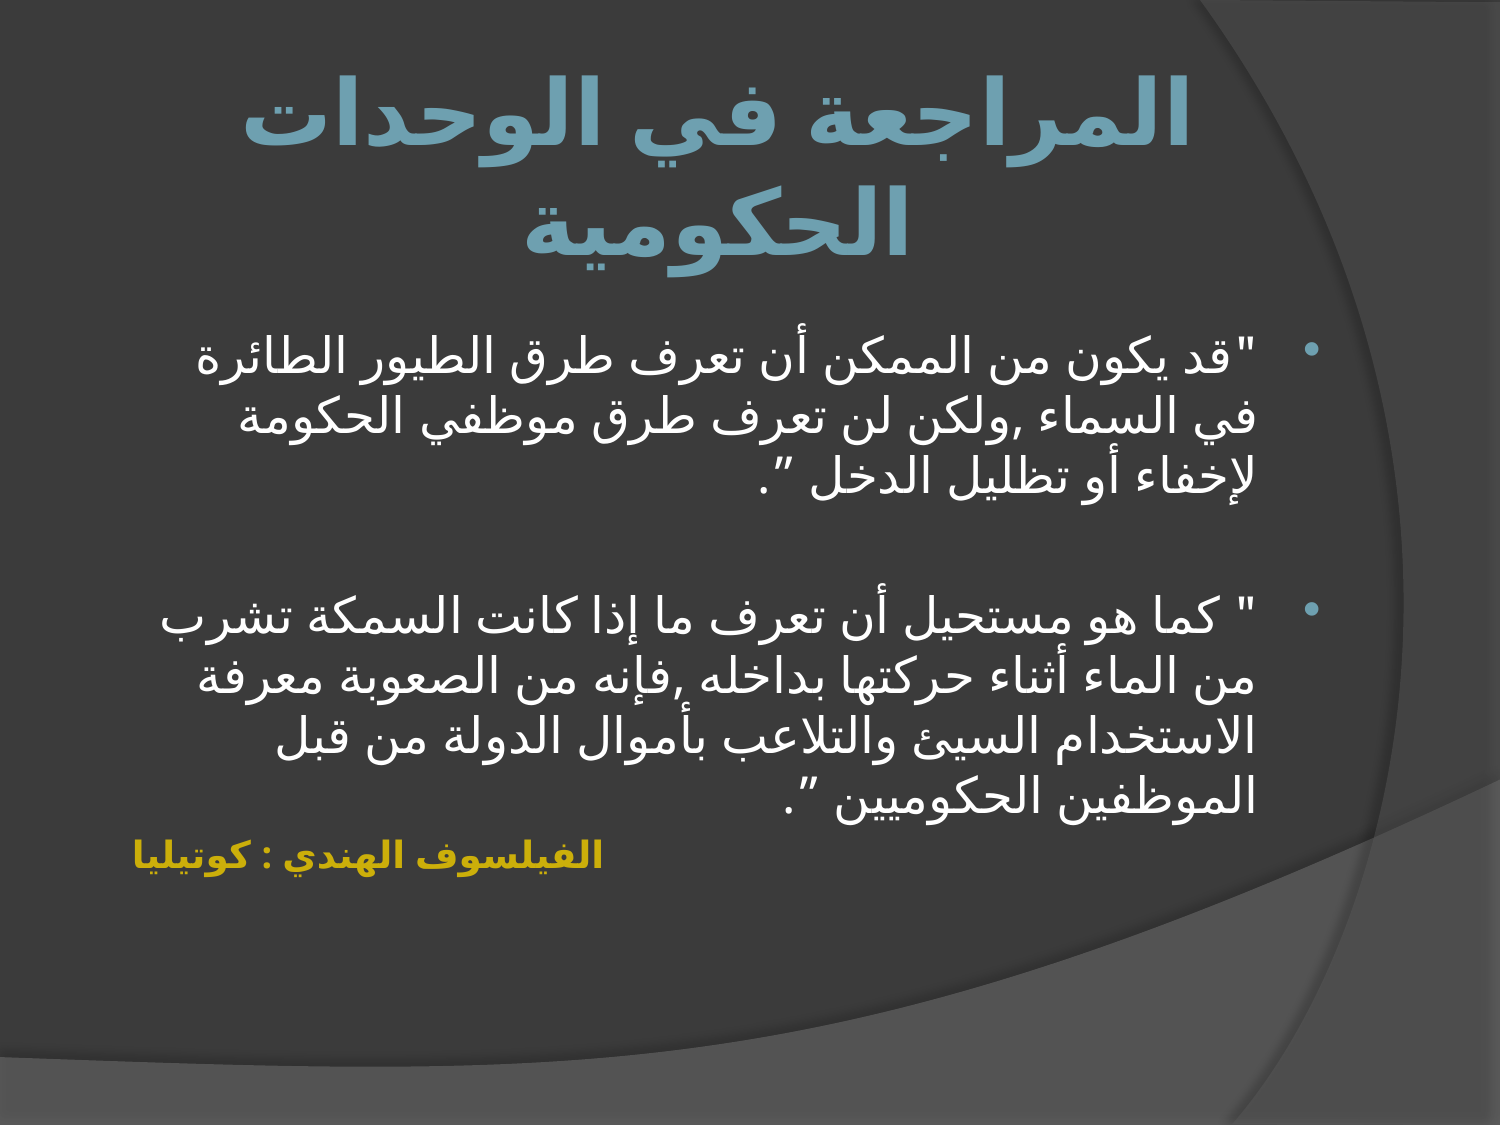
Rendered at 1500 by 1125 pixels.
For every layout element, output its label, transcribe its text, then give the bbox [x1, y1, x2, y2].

title المراجعة في الوحدات الحكومية [105, 70, 1331, 258]
list "قد يكون من الممكن أن تعرف طرق الطيور الطائرة في السماء ,ولكن لن تعرف طرق موظفي الحكومة لإخفاء أو تظليل الدخل ”. " كما هو مستحيل أن تعرف ما إذا كانت السمكة تشرب من الماء أثناء حركتها بداخله ,فإنه من الصعوبة معرفة الاستخدام السيئ والتلاعب بأموال الدولة من قبل الموظفين الحكوميين ”. الفيلسوف الهندي : كوتيليا [117, 316, 1343, 1059]
